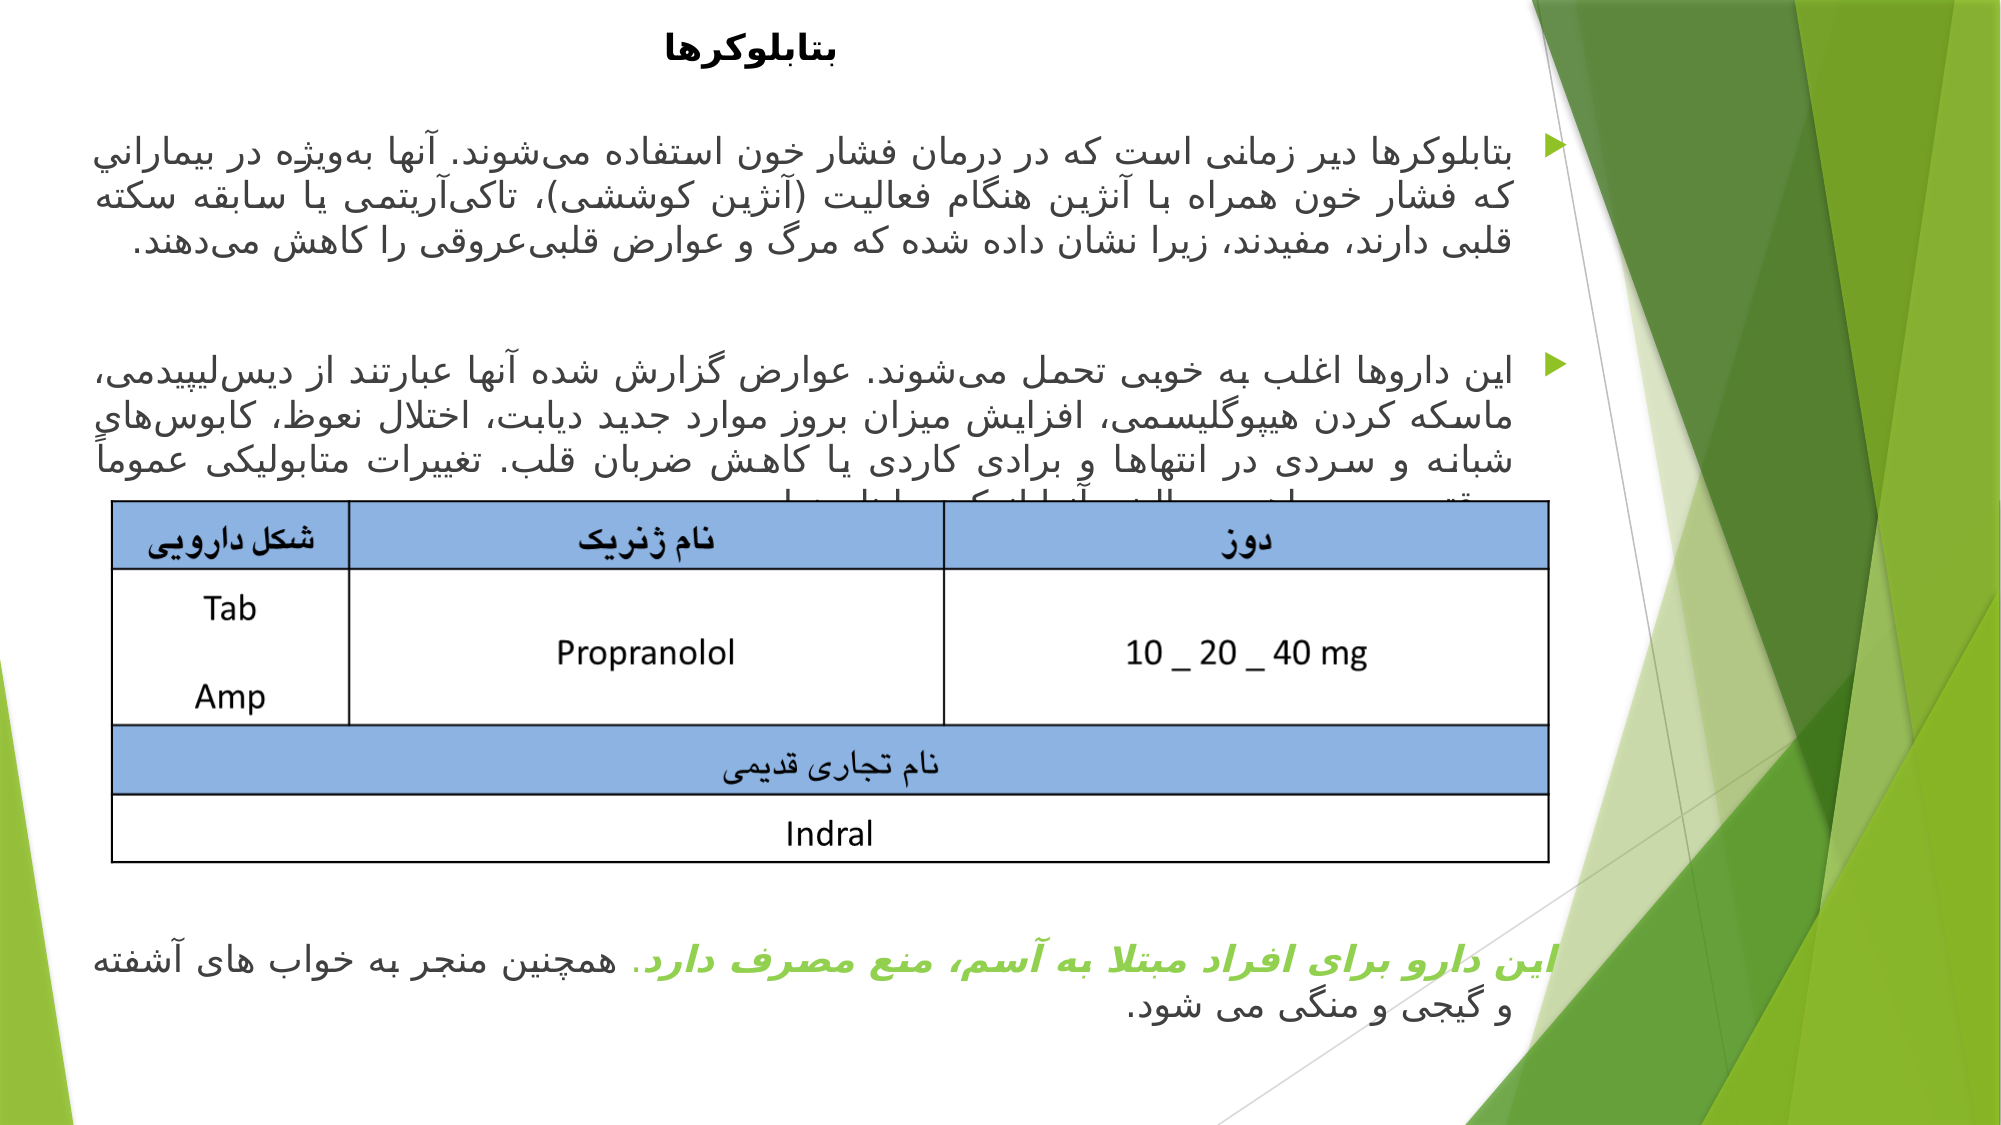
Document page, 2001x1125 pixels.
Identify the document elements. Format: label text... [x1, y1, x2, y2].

title بتابلوکرها [76, 17, 1427, 120]
list بتابلوکرها دیر زمانی است که در درمان فشار خون استفاده می‌شوند. آنها به‌ویژه در بیماراني كه فشار خون همراه با آنژین هنگام فعالیت (آنژین کوششی)، تاکی‌آریتمی یا سابقه سکته قلبی دارند، مفیدند، زیرا نشان داده شده که مرگ و عوارض قلبی‌عروقی را کاهش می‌دهند. این داروها اغلب به خوبی تحمل می‌شوند. عوارض گزارش شده آنها عبارتند از دیس‌لیپیدمی، ماسکه کردن هیپوگلیسمی، افزایش میزان بروز موارد جدید دیابت، اختلال نعوظ، کابوس‌های شبانه و سردی در انتهاها و برادی کاردی یا کاهش ضربان قلب. تغییرات متابولیکی عموماً موقتی بوده و اهمیت بالینی آنها اندک و یا ناچیز است. این دارو برای افراد مبتلا به آسم، منع مصرف دارد. همچنین منجر به خواب های آشفته و گیجی و منگی می شود. [76, 120, 1585, 1047]
picture [110, 500, 1551, 880]
